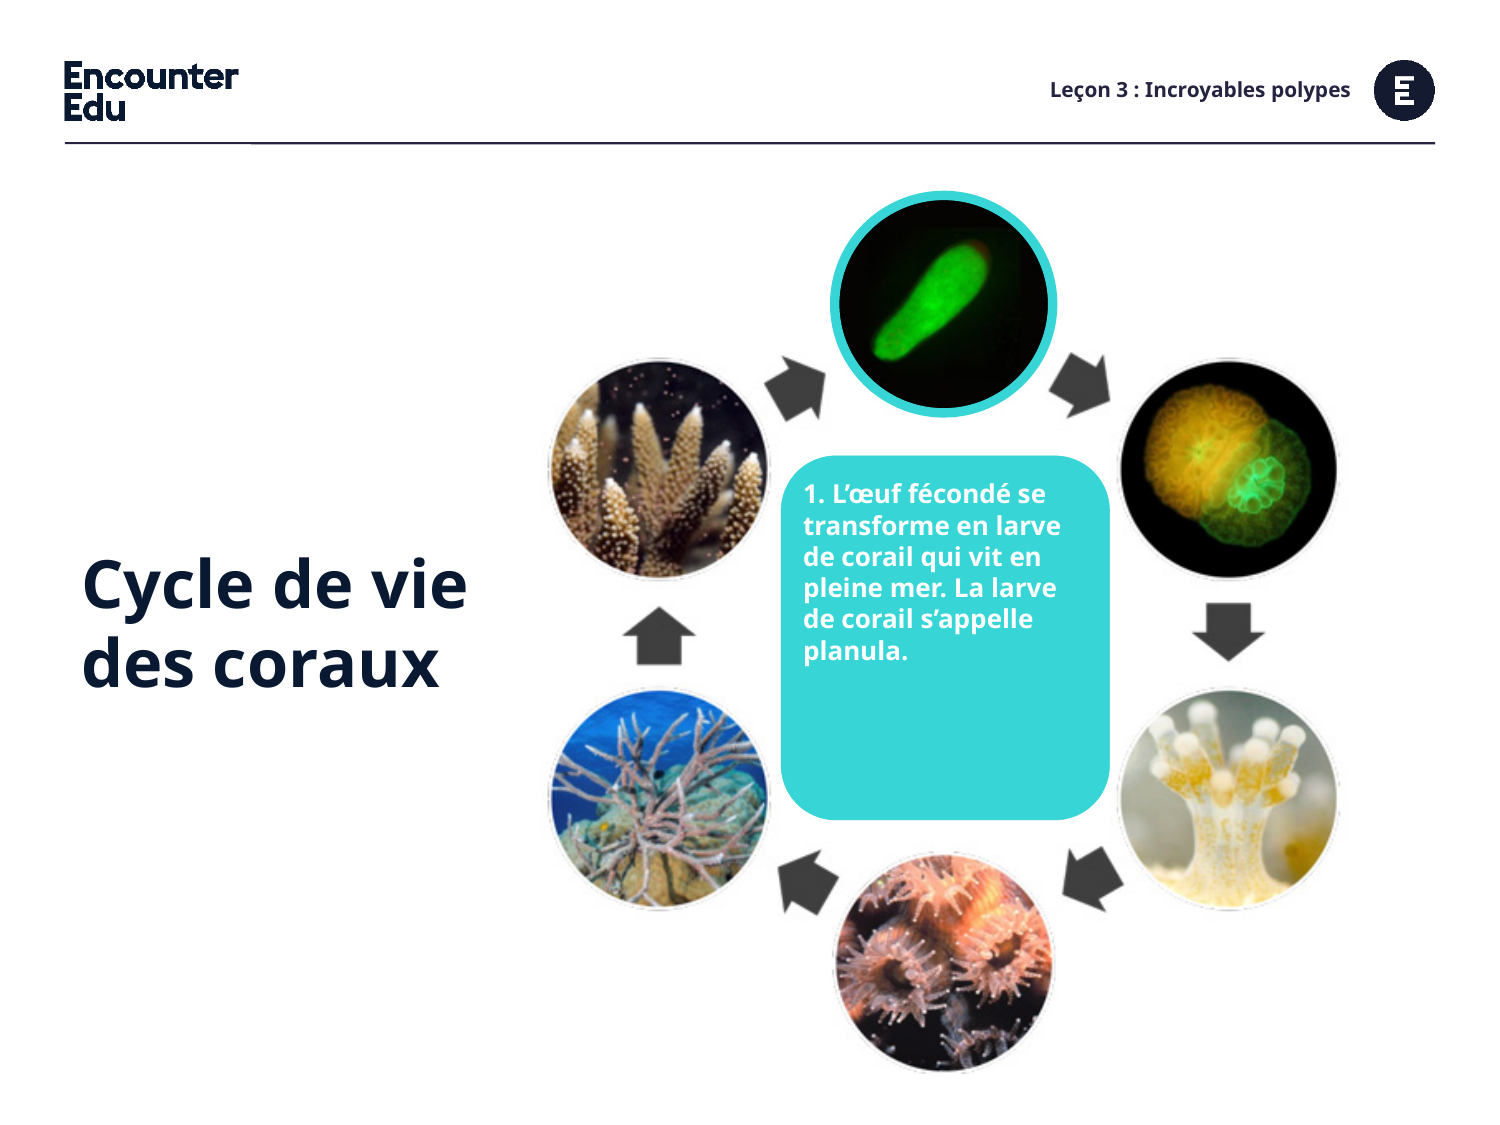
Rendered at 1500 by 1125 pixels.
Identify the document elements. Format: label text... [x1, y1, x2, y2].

title Leçon 3 : Incroyables polypes [749, 67, 1359, 114]
text_box Cycle de vie des coraux [73, 533, 408, 709]
picture [408, 192, 1477, 1075]
picture [1372, 58, 1436, 122]
picture [60, 59, 243, 122]
